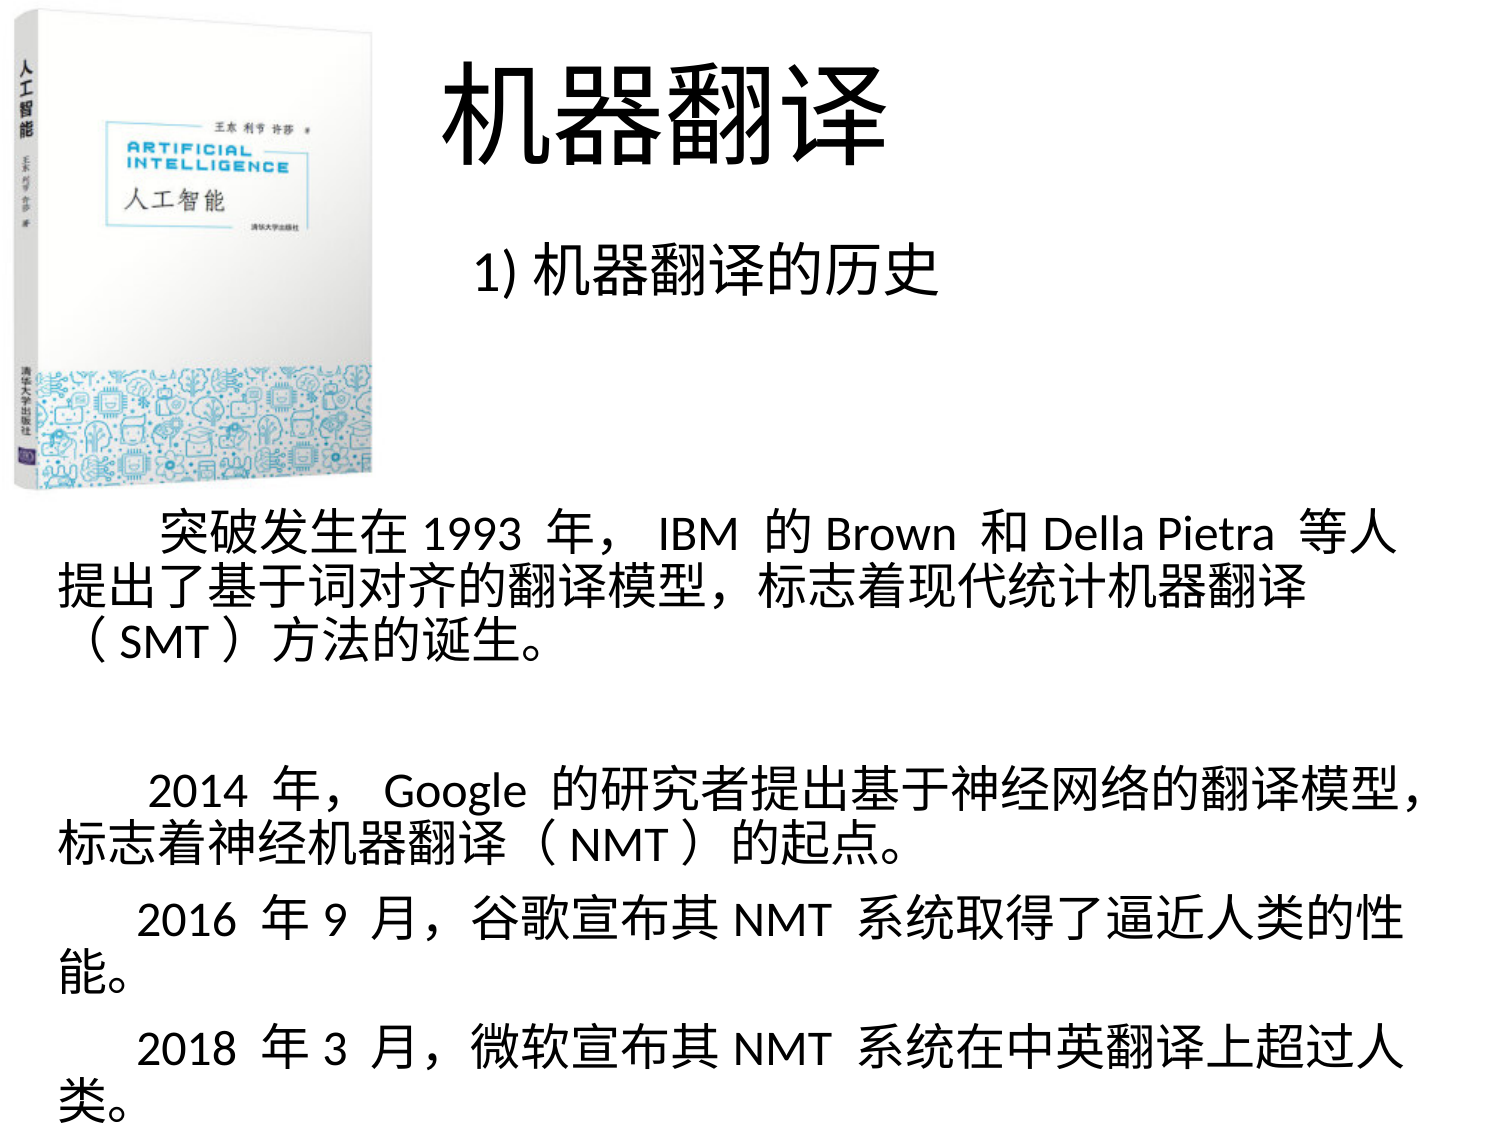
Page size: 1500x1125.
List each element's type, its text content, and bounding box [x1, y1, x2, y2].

text_box 机器翻译 [424, 52, 905, 189]
list 突破发生在1993 年，IBM 的Brown 和Della Pietra 等人提出了基于词对齐的翻译模型，标志着现代统计机器翻译（SMT）方法的诞生。 2014 年，Google 的研究者提出基于神经网络的翻译模型，标志着神经机器翻译（NMT）的起点。 2016 年9 月，谷歌宣布其NMT 系统取得了逼近人类的性能。 2018 年3 月，微软宣布其NMT 系统在中英翻译上超过人类。 [42, 499, 1458, 1048]
picture [0, 0, 441, 510]
text_box 1)机器翻译的历史 [456, 225, 1192, 311]
